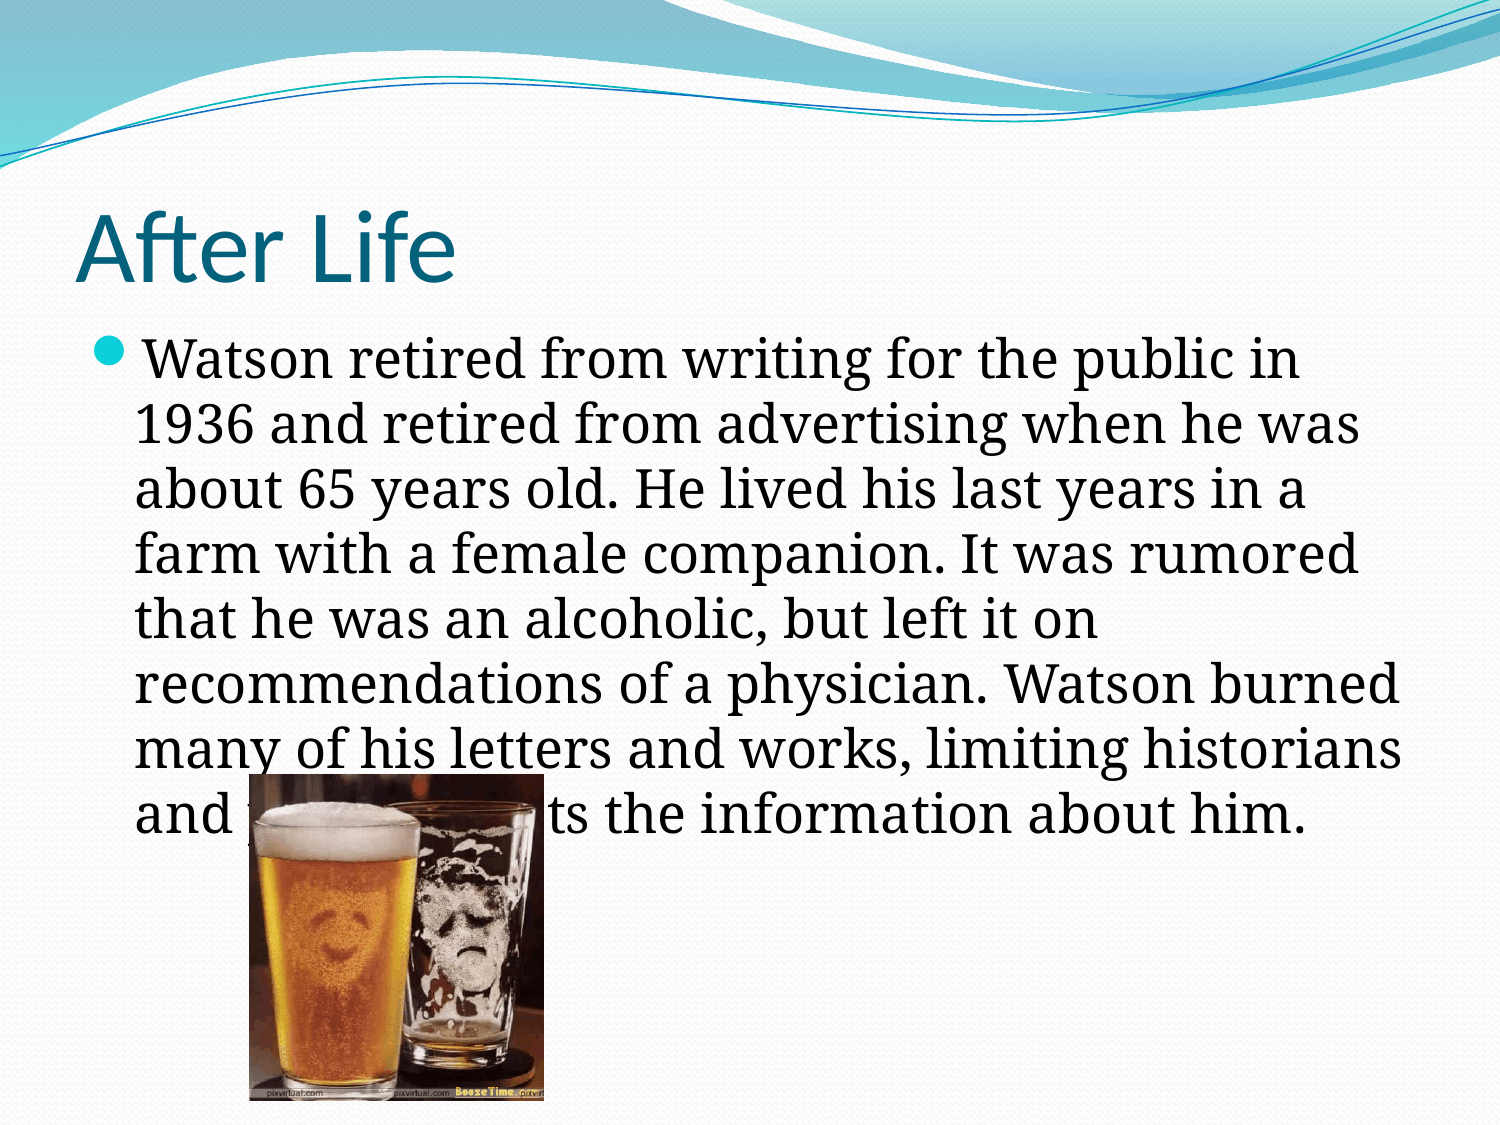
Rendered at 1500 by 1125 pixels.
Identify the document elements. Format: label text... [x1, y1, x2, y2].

list Watson retired from writing for the public in 1936 and retired from advertising when he was about 65 years old. He lived his last years in a farm with a female companion. It was rumored that he was an alcoholic, but left it on recommendations of a physician. Watson burned many of his letters and works, limiting historians and psychologists the information about him. [75, 317, 1425, 1038]
title After Life [75, 115, 1425, 303]
picture [249, 774, 544, 1101]
